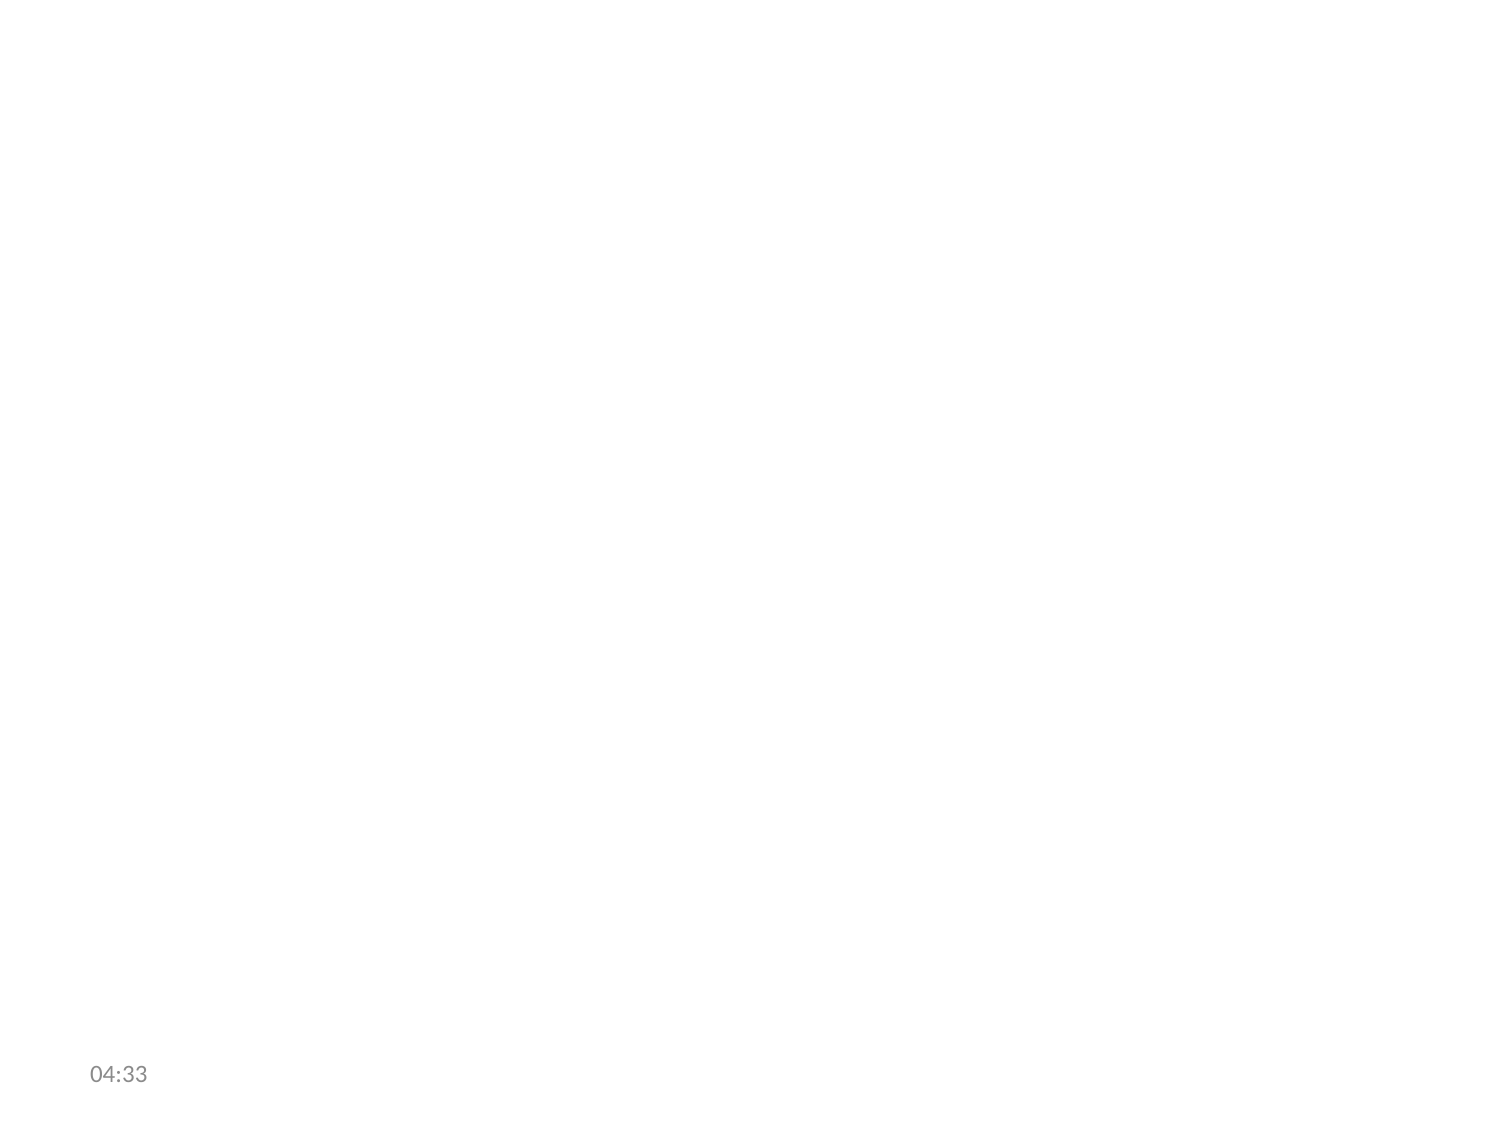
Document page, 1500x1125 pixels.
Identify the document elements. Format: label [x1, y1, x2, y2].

slide_number [75, 1042, 425, 1103]
